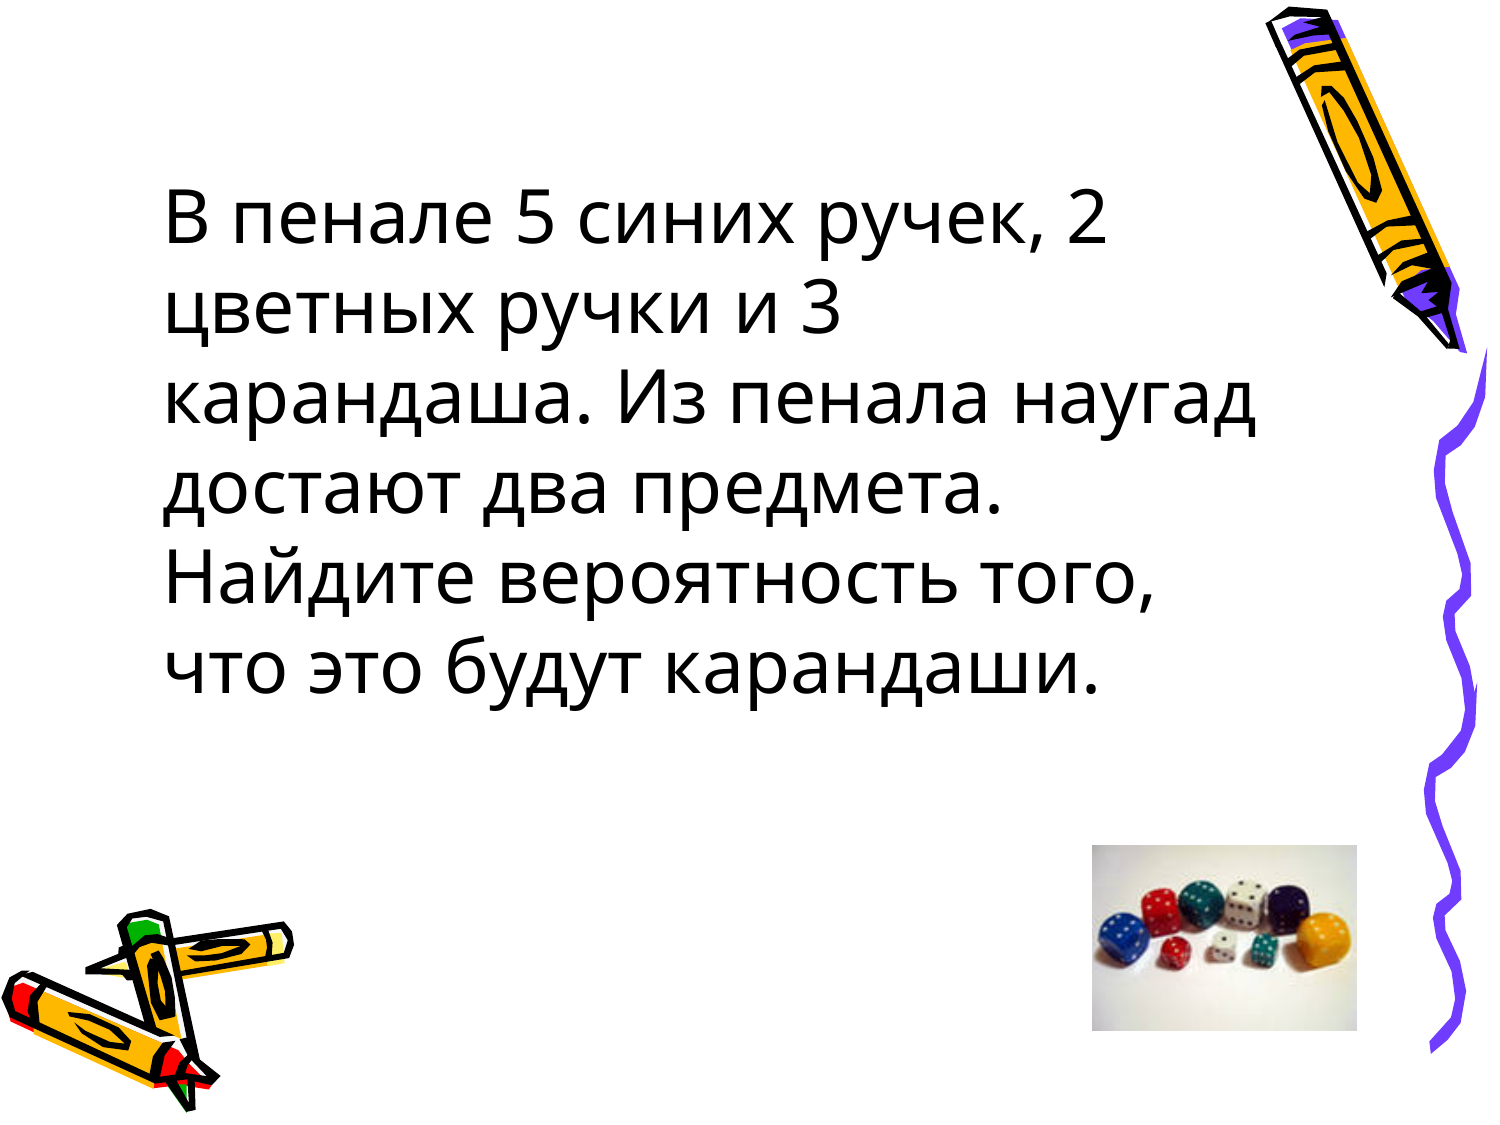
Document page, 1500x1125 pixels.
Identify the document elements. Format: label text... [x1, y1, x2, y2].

text_box В пенале 5 синих ручек, 2 цветных ручки и 3 карандаша. Из пенала наугад достают два предмета. Найдите вероятность того, что это будут карандаши. [147, 160, 1306, 716]
picture [1092, 845, 1357, 1031]
